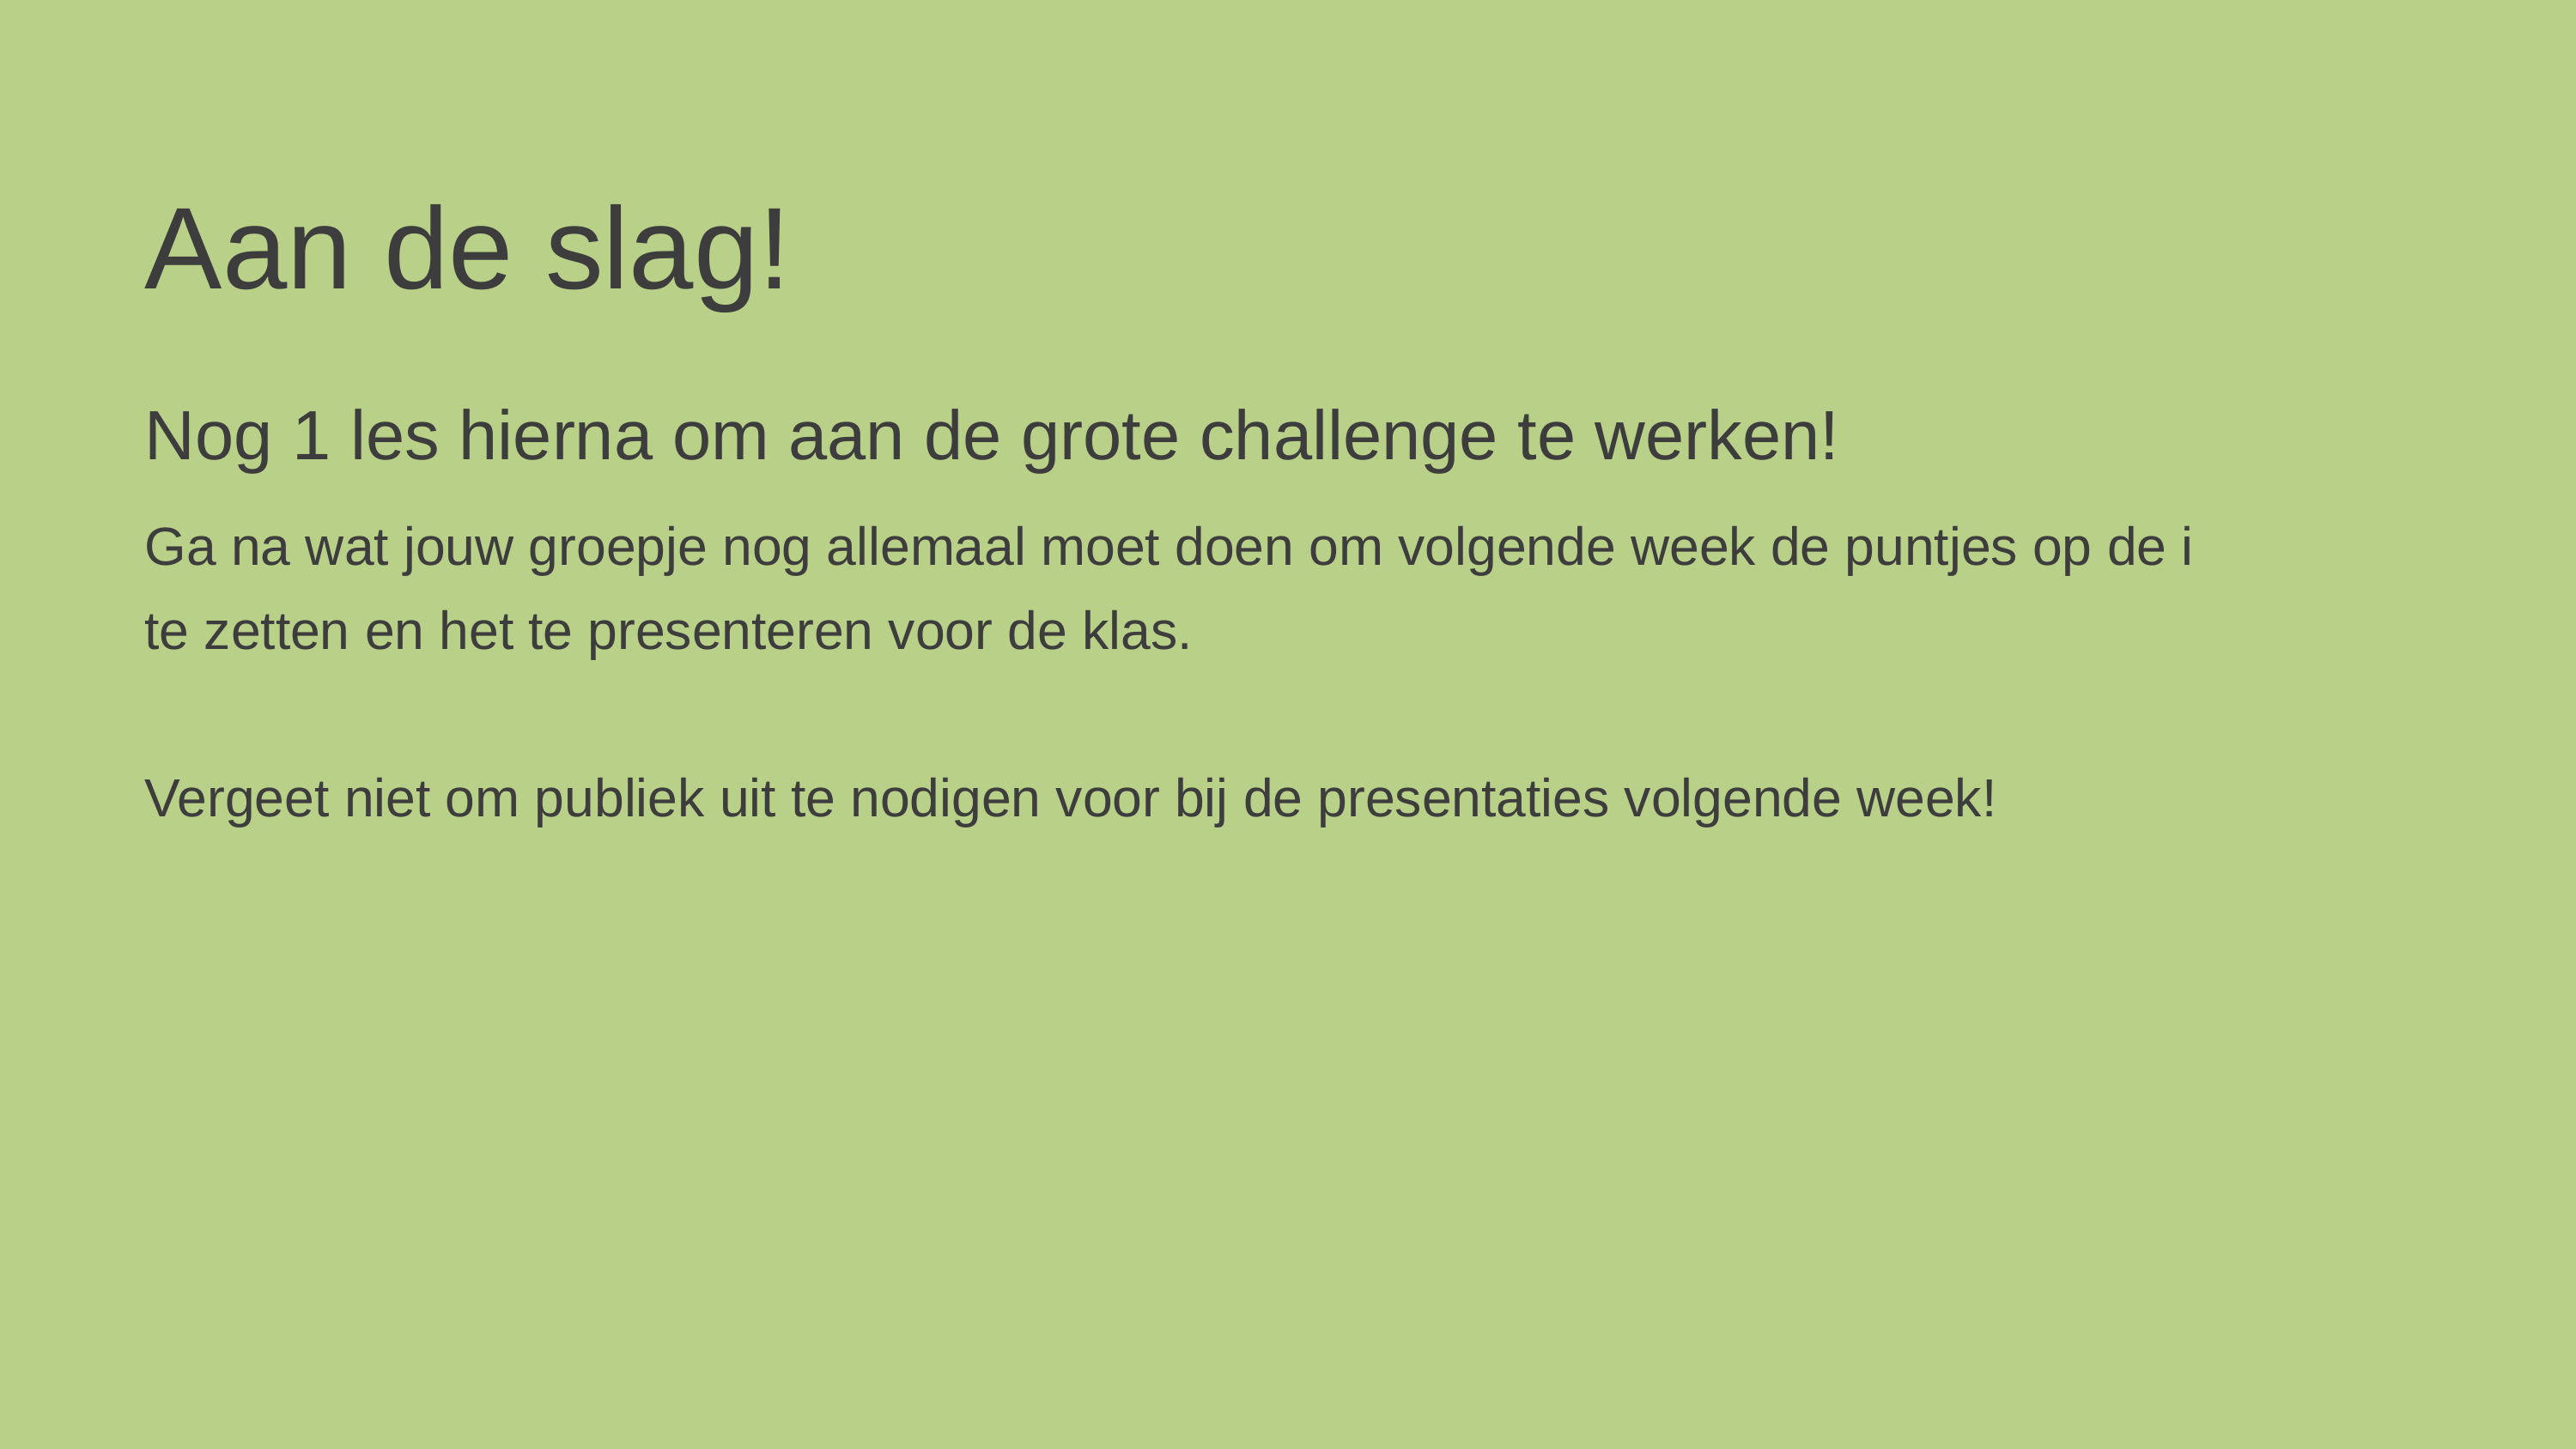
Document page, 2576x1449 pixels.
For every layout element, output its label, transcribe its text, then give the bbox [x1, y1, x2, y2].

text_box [144, 364, 2212, 812]
text_box Aan de slag! [144, 144, 1836, 312]
